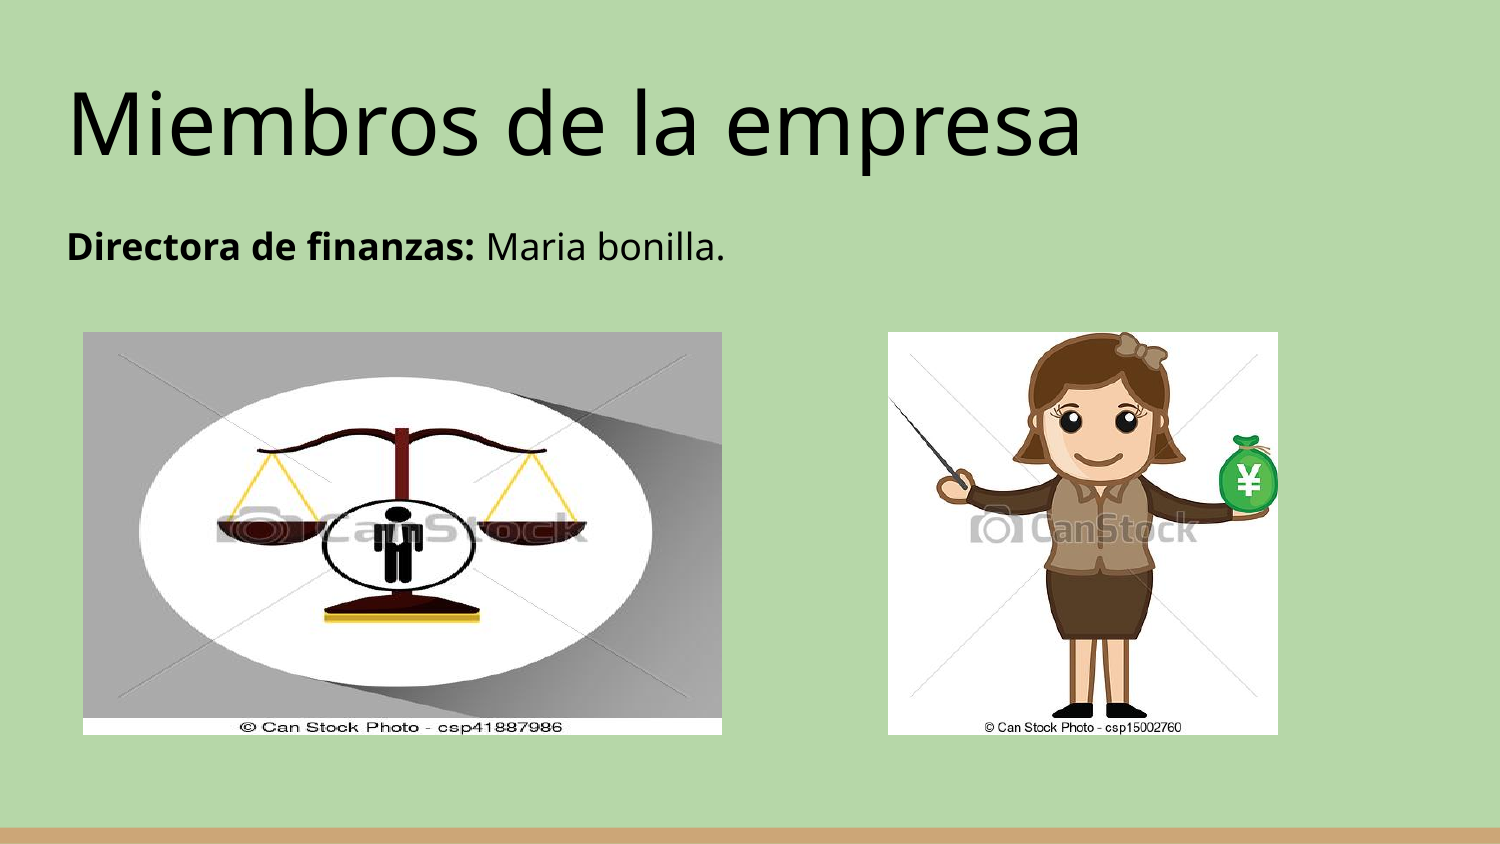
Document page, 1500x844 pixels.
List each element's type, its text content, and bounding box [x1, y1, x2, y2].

list Directora de finanzas: Maria bonilla. [51, 200, 1449, 752]
picture [888, 331, 1278, 736]
title Miembros de la empresa [51, 51, 1449, 189]
picture [83, 331, 722, 736]
